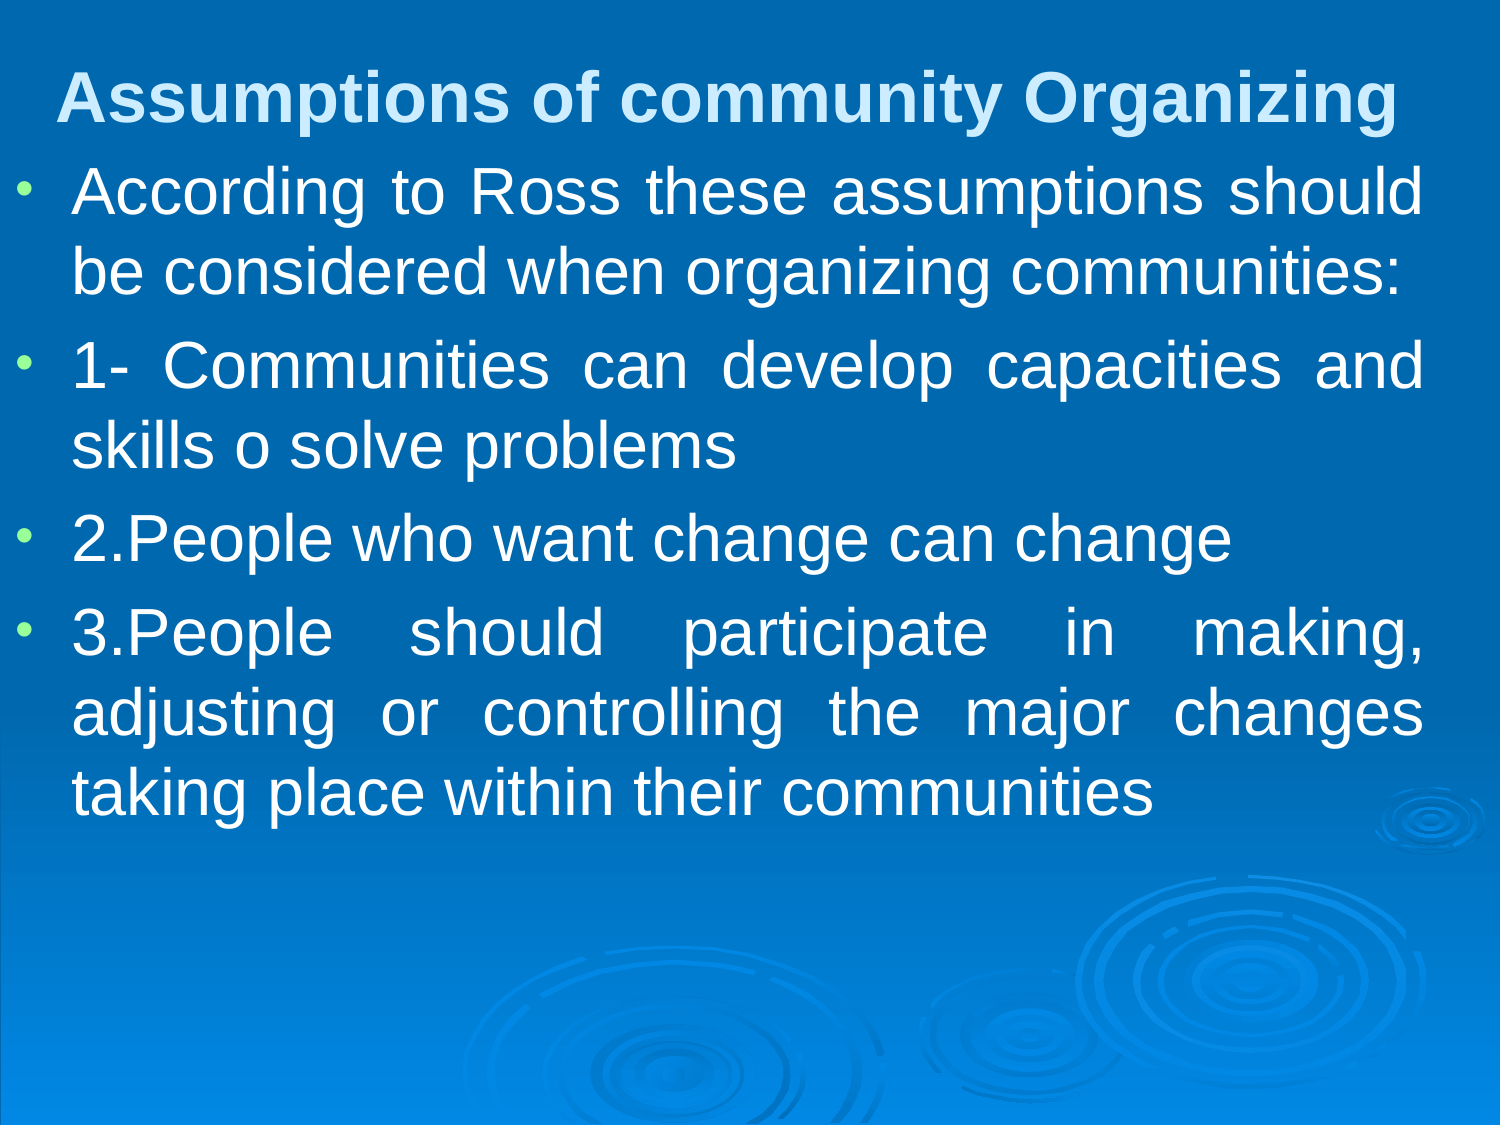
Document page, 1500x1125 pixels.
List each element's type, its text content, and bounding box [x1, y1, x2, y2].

title Assumptions of community Organizing [34, 0, 1421, 140]
list According to Ross these assumptions should be considered when organizing communities: 1- Communities can develop capacities and skills o solve problems 2.People who want change can change 3.People should participate in making, adjusting or controlling the major changes taking place within their communities [0, 140, 1442, 1079]
